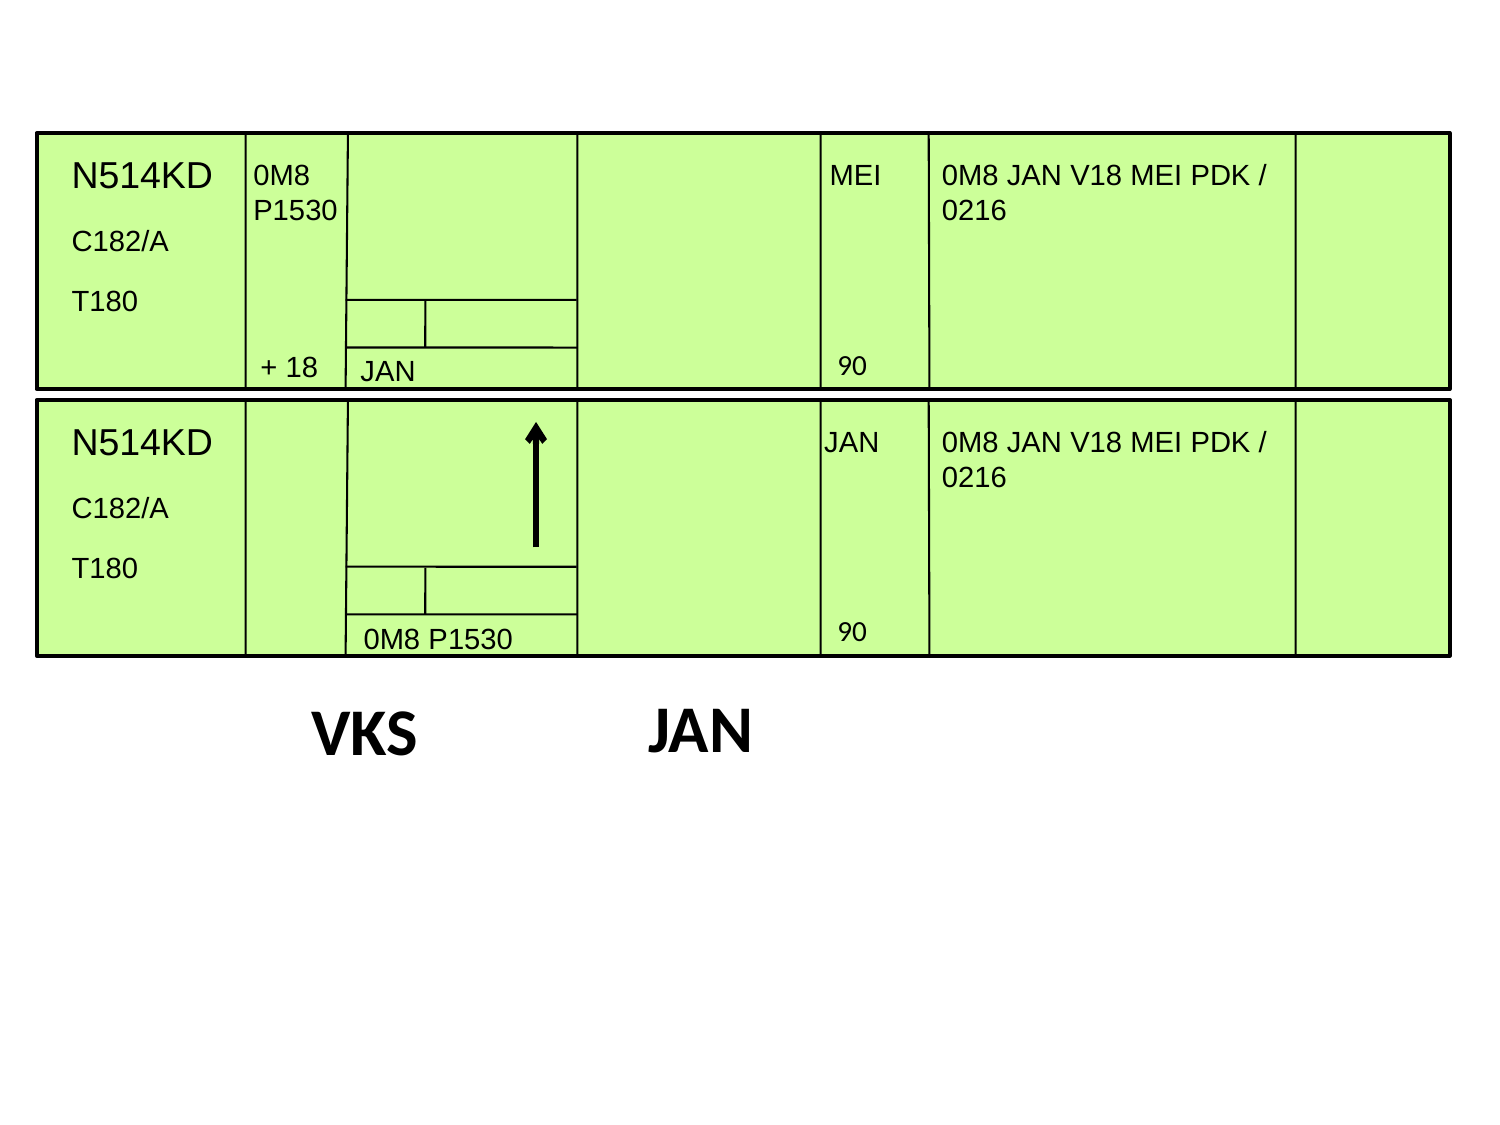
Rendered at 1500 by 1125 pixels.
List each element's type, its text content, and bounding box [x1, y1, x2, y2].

text_box VKS [277, 681, 452, 777]
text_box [36, 132, 1451, 401]
text_box JAN [600, 678, 801, 773]
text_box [36, 408, 1451, 664]
